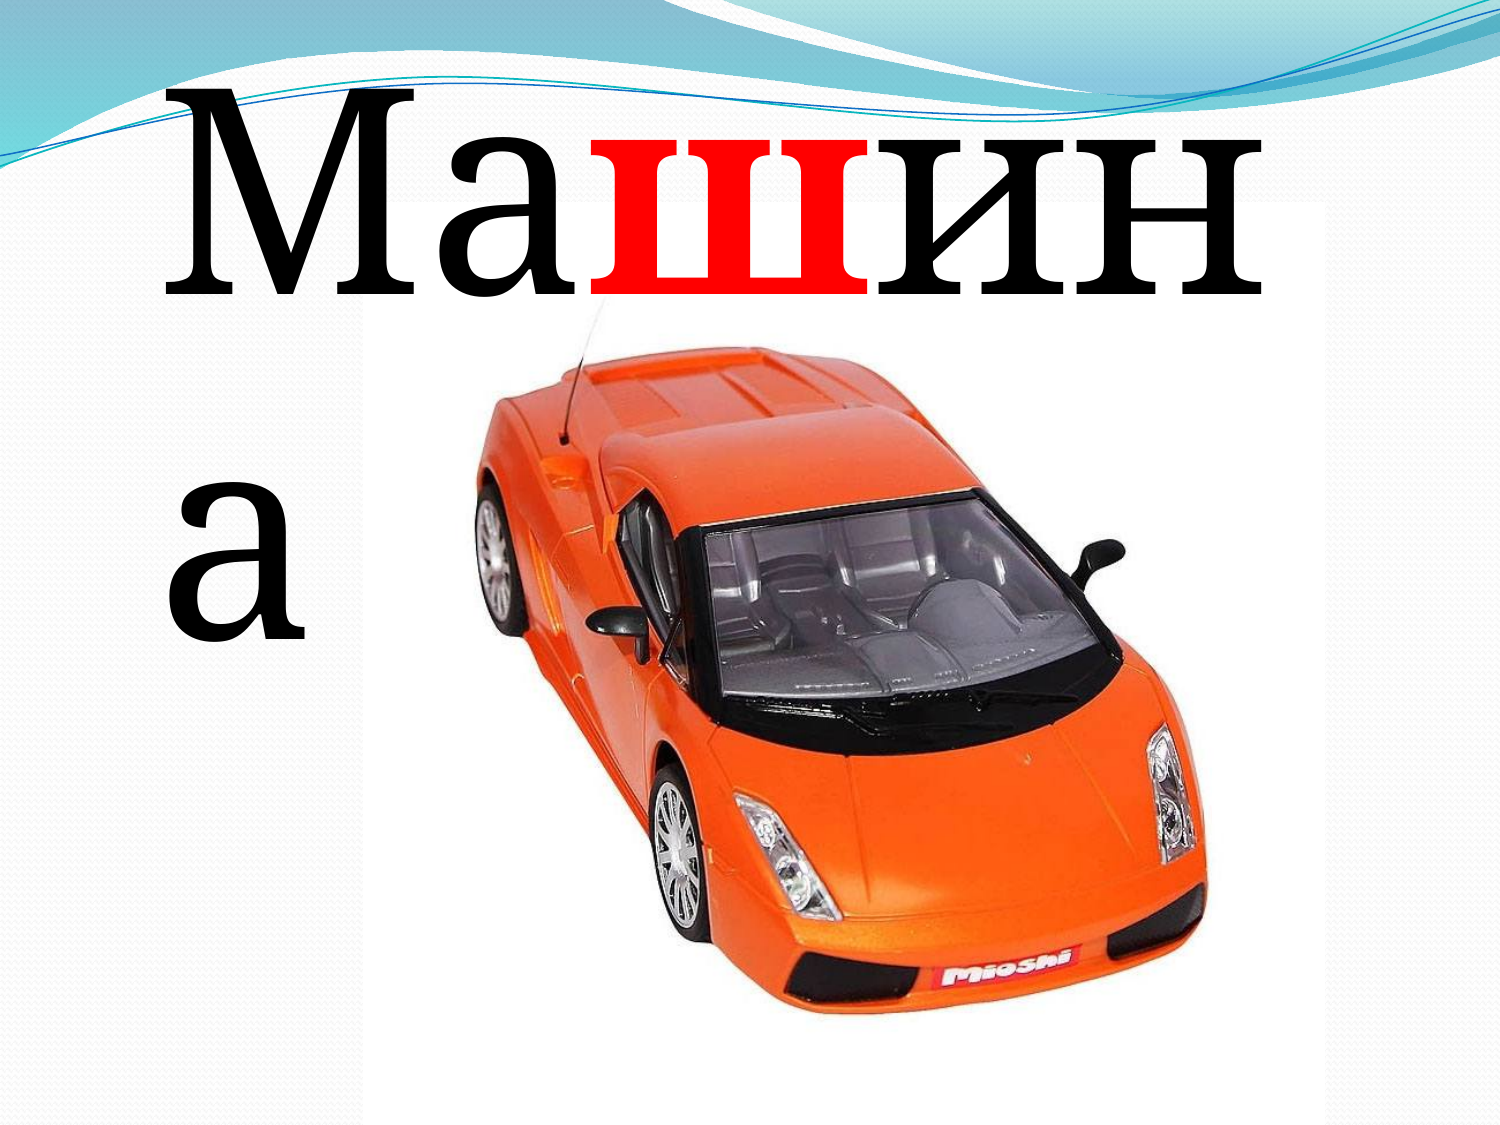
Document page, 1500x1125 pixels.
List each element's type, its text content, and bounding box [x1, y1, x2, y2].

picture [362, 202, 1325, 1125]
text_box Машина [140, 0, 1407, 705]
